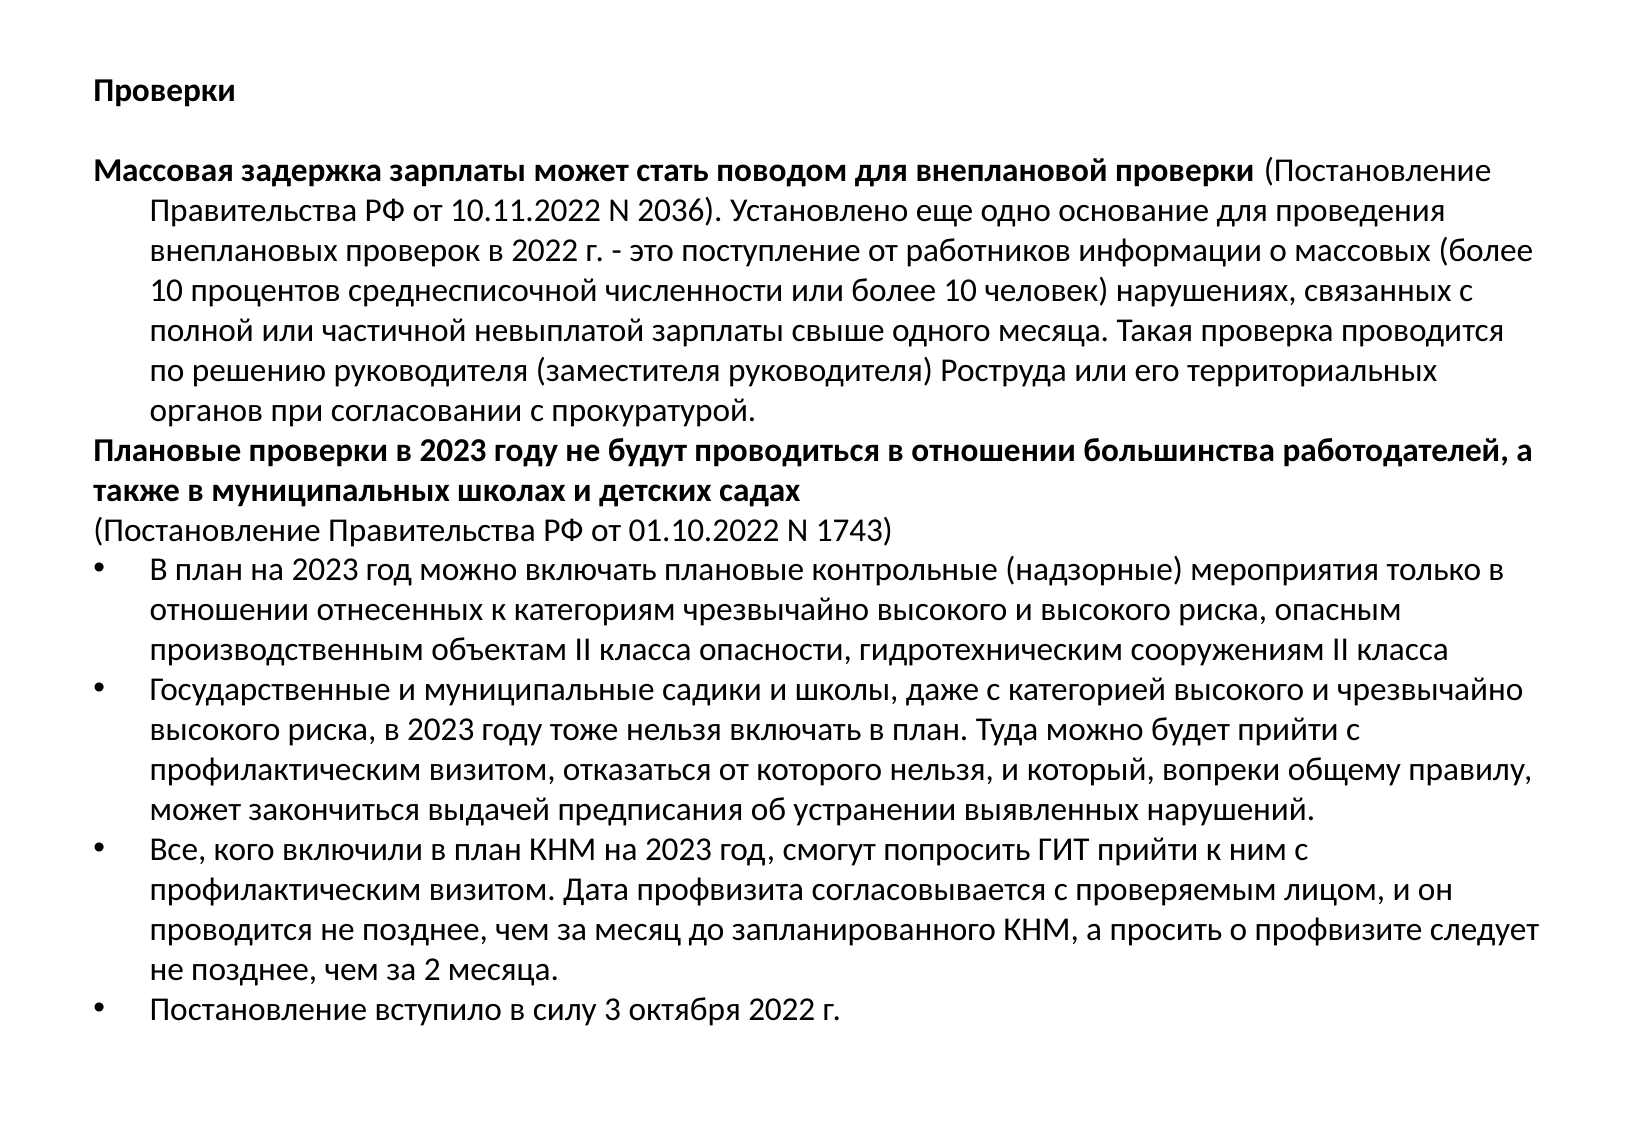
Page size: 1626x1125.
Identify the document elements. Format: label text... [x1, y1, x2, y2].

list Проверки Массовая задержка зарплаты может стать поводом для внеплановой проверки (Постановление Правительства РФ от 10.11.2022 N 2036). Установлено еще одно основание для проведения внеплановых проверок в 2022 г. - это поступление от работников информации о массовых (более 10 процентов среднесписочной численности или более 10 человек) нарушениях, связанных с полной или частичной невыплатой зарплаты свыше одного месяца. Такая проверка проводится по решению руководителя (заместителя руководителя) Роструда или его территориальных органов при согласовании с прокуратурой. Плановые проверки в 2023 году не будут проводиться в отношении большинства работодателей, а также в муниципальных школах и детских садах (Постановление Правительства РФ от 01.10.2022 N 1743) В план на 2023 год можно включать плановые контрольные (надзорные) мероприятия только в отношении отнесенных к категориям чрезвычайно высокого и высокого риска, опасным производственным объектам II класса опасности, гидротехническим сооружениям II класса Государственные и муниципальные садики и школы, даже с категорией высокого и чрезвычайно высокого риска, в 2023 году тоже нельзя включать в план. Туда можно будет прийти с профилактическим визитом, отказаться от которого нельзя, и который, вопреки общему правилу, может закончиться выдачей предписания об устранении выявленных нарушений. Все, кого включили в план КНМ на 2023 год, смогут попросить ГИТ прийти к ним с профилактическим визитом. Дата профвизита согласовывается с проверяемым лицом, и он проводится не позднее, чем за месяц до запланированного КНМ, а просить о профвизите следует не позднее, чем за 2 месяца. Постановление вступило в силу 3 октября 2022 г. [78, 61, 1557, 992]
